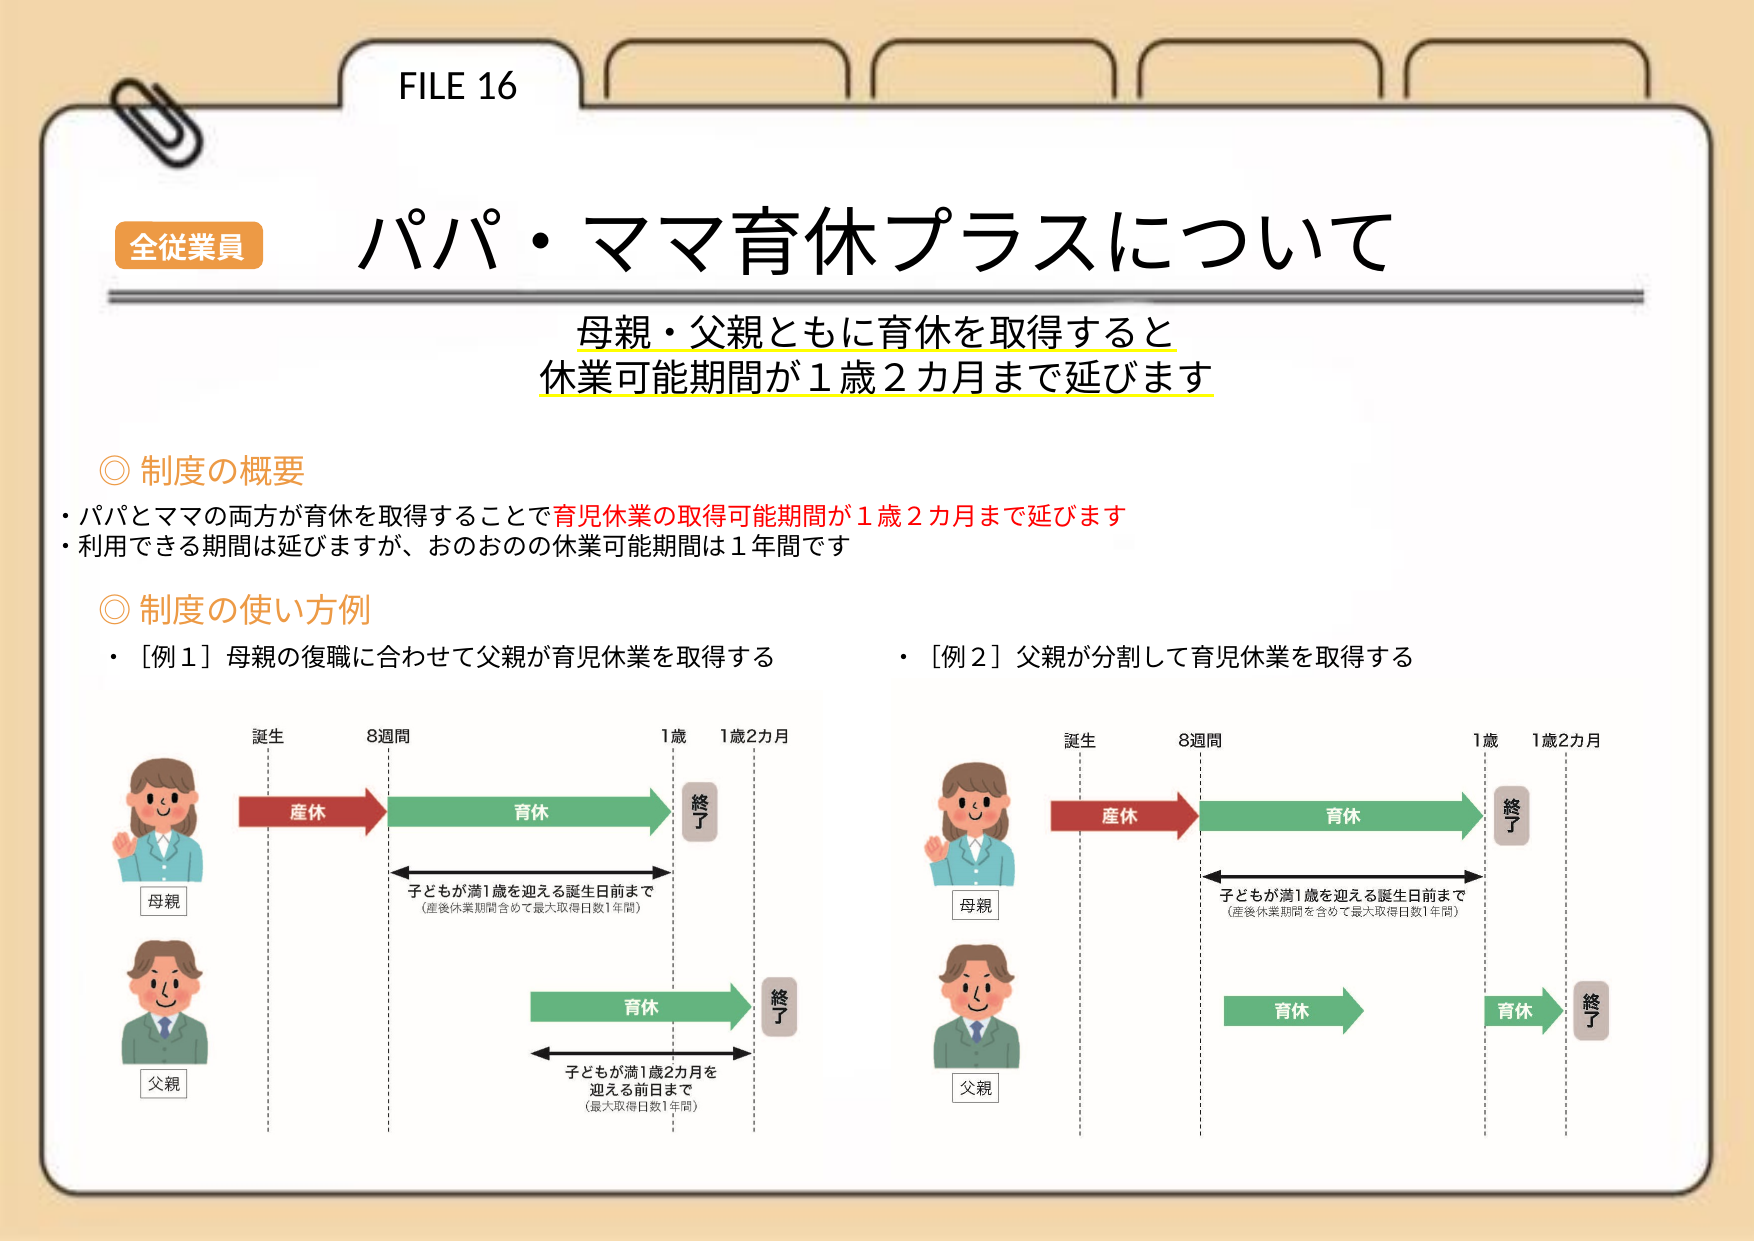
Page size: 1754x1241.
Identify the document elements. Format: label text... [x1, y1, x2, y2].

text_box 母親・父親ともに育休を取得すると 休業可能期間が１歳２カ月まで延びます [524, 301, 1230, 406]
text_box FILE 16 [383, 50, 533, 115]
text_box ・［例２］父親が分割して育児休業を取得する [876, 633, 1668, 679]
text_box ◎制度の概要 [84, 443, 322, 492]
text_box ◎制度の使い方例 [83, 581, 387, 637]
text_box パパ・ママ育休プラスについて [339, 186, 1415, 292]
text_box ・［例１］母親の復職に合わせて父親が育児休業を取得する [86, 633, 876, 679]
picture [0, 0, 1754, 1241]
text_box 全従業員 [114, 221, 262, 272]
text_box ・パパとママの両方が育休を取得することで育児休業の取得可能期間が１歳２カ月まで延びます ・利用できる期間は延びますが、おのおのの休業可能期間は１年間です [38, 492, 1143, 568]
